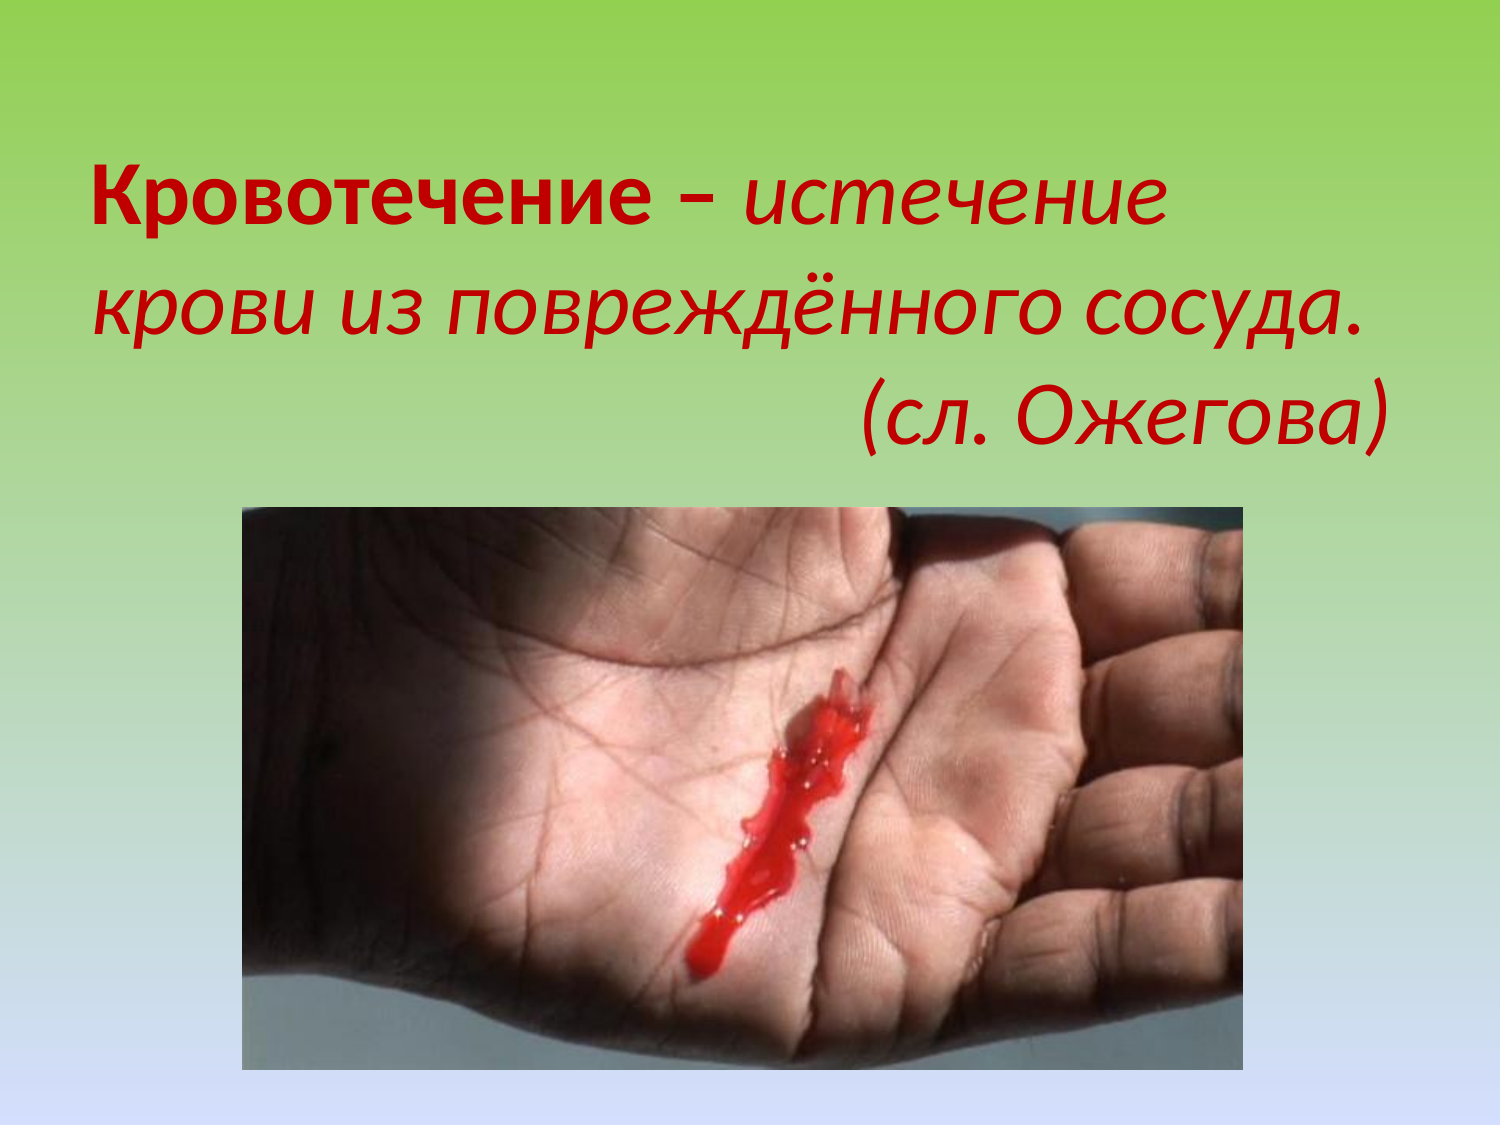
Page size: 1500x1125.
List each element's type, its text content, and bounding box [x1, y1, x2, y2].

title Кровотечение – истечение крови из повреждённого сосуда. (сл. Ожегова) [74, 44, 1426, 552]
picture [241, 507, 1243, 1071]
